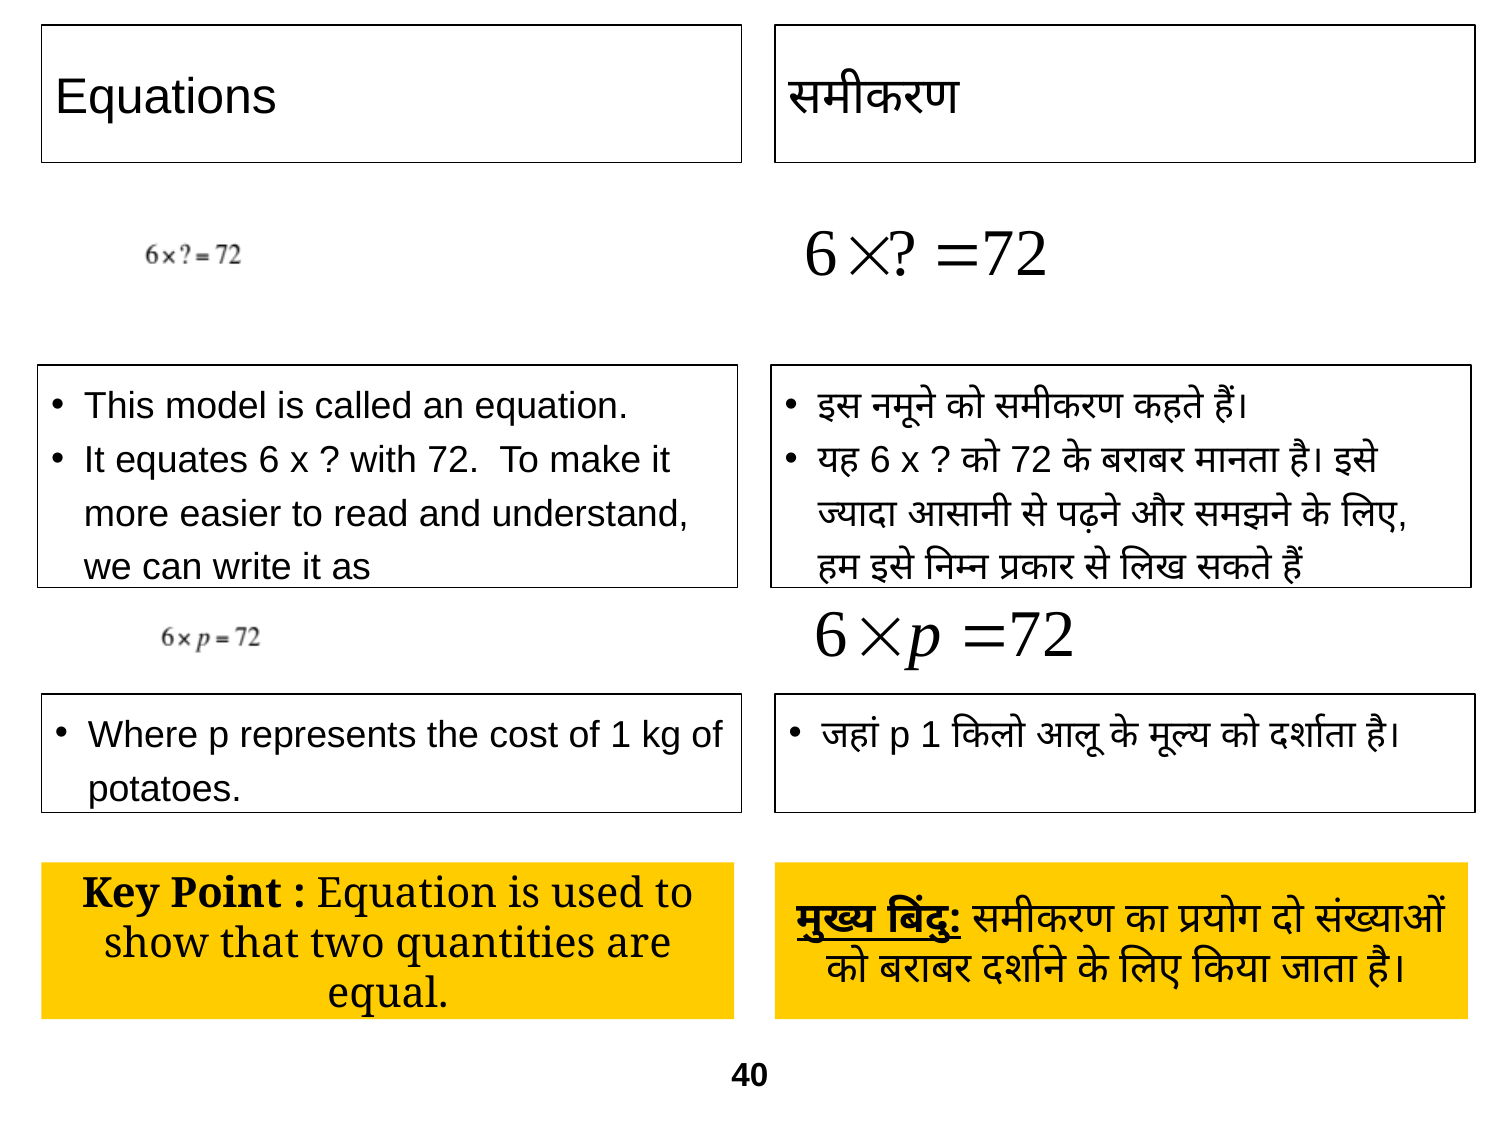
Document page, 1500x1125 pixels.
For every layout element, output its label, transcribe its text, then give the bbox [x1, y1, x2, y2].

text_box इस नमूने को समीकरण कहते हैं। यह 6 x ? को 72 के बराबर मानता है। इसे ज्यादा आसानी से पढ़ने और समझने के लिए, हम इसे निम्न प्रकार से लिख सकते हैं [771, 364, 1472, 588]
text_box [157, 624, 265, 657]
slide_number 40 [512, 1042, 988, 1103]
text_box This model is called an equation. It equates 6 x ? with 72. To make it more easier to read and understand, we can write it as [37, 364, 738, 588]
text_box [801, 224, 1051, 282]
text_box समीकरण [774, 24, 1475, 163]
text_box मुख्य बिंदु: समीकरण का प्रयोग दो संख्याओं को बराबर दर्शाने के लिए किया जाता है। [774, 862, 1468, 1020]
text_box Where p represents the cost of 1 kg of potatoes. [41, 693, 742, 813]
text_box जहां p 1 किलो आलू के मूल्य को दर्शाता है। [774, 693, 1475, 813]
text_box Key Point : Equation is used to show that two quantities are equal. [41, 862, 735, 1020]
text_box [142, 238, 243, 268]
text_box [812, 605, 1078, 676]
text_box Equations [41, 24, 742, 163]
